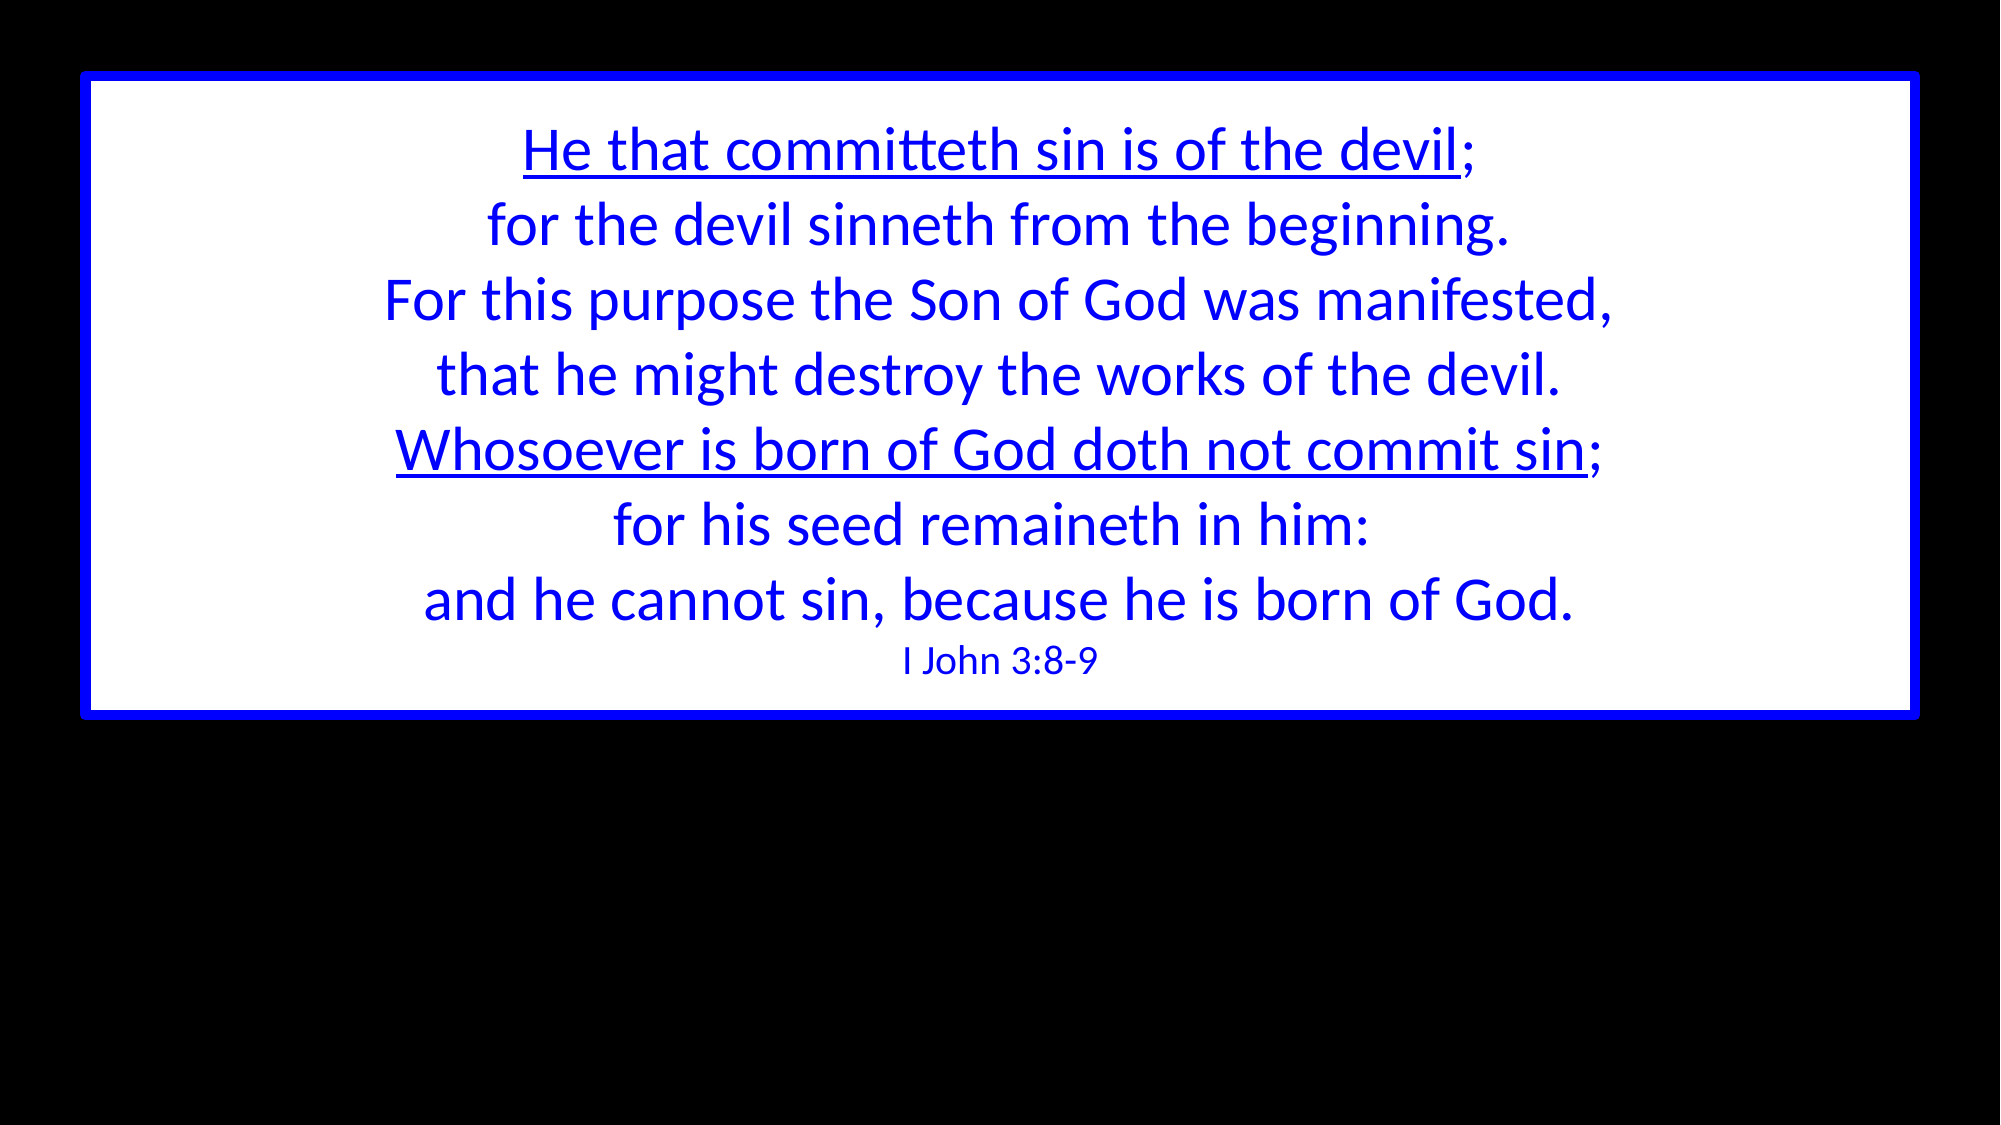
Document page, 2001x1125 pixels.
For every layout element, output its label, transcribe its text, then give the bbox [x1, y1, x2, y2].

text_box He that committeth sin is of the devil; for the devil sinneth from the beginning. For this purpose the Son of God was manifested, that he might destroy the works of the devil. Whosoever is born of God doth not commit sin; for his seed remaineth in him: and he cannot sin, because he is born of God. I John 3:8-9 [85, 75, 1915, 716]
